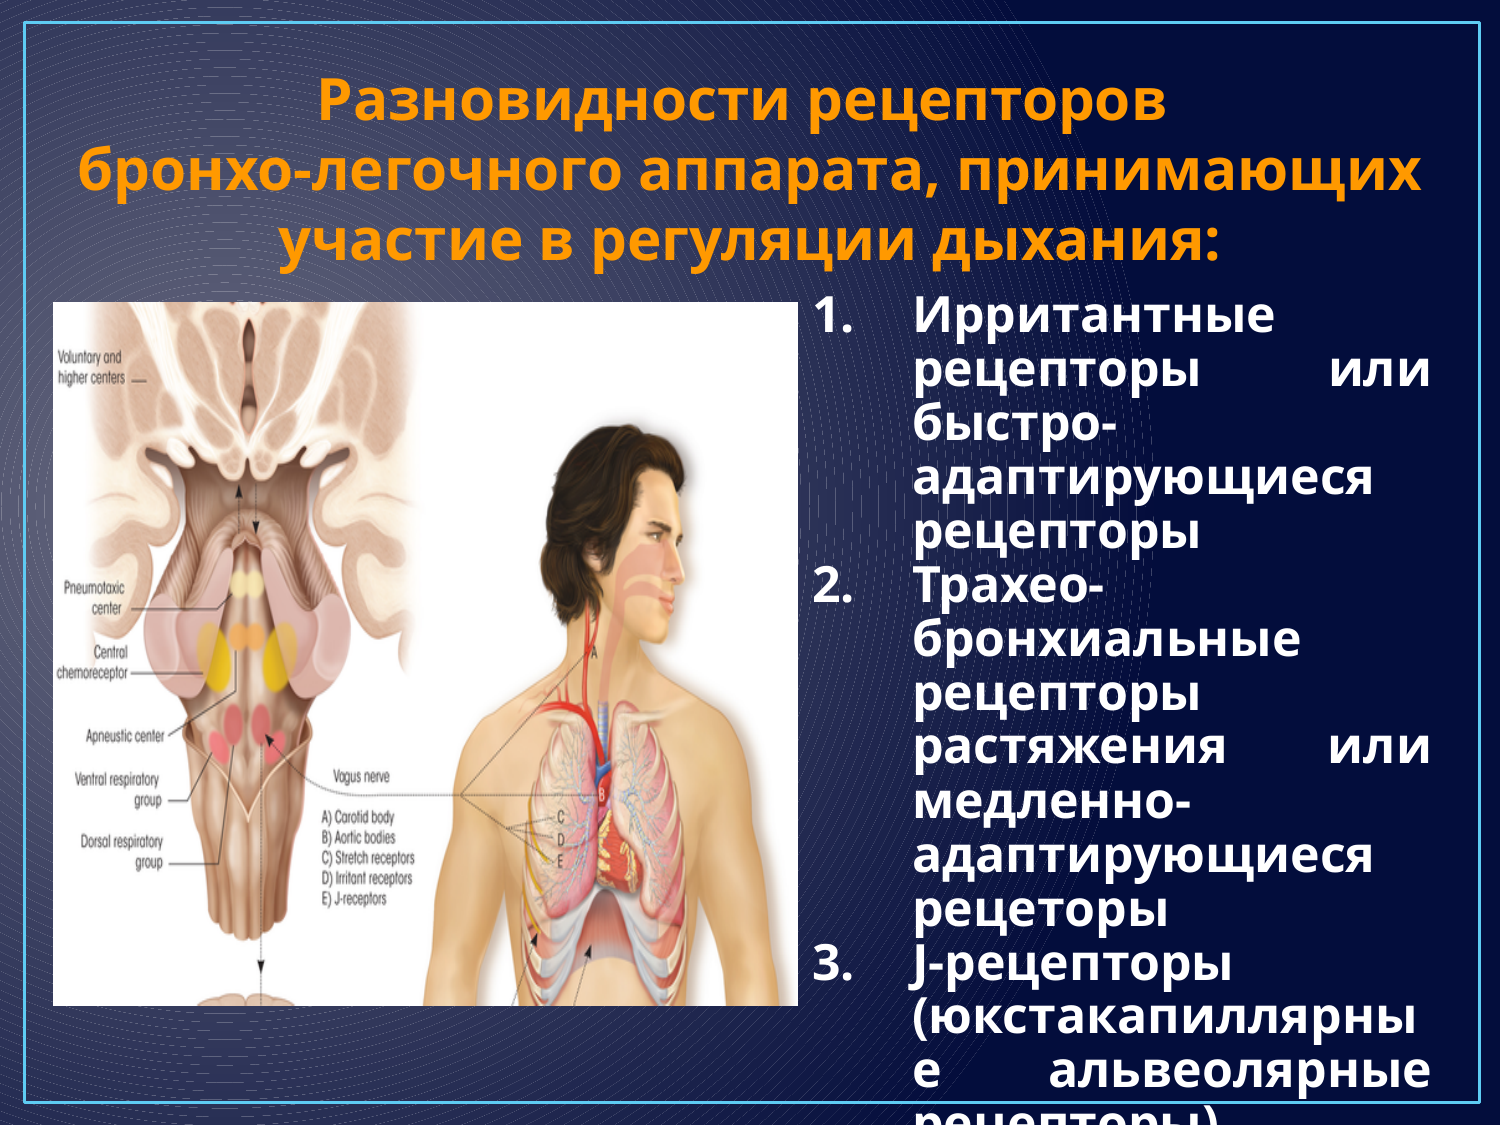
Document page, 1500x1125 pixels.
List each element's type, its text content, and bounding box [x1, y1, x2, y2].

text_box Ирритантные рецепторы или быстро-адаптирующиеся рецепторы Трахео-бронхиальные рецепторы растяжения или медленно-адаптирующиеся рецеторы J-рецепторы (юкстакапиллярные альвеолярные рецепторы) [797, 281, 1447, 1125]
text_box Разновидности рецепторов бронхо-легочного аппарата, принимающих участие в регуляции дыхания: [53, 54, 1447, 280]
picture [52, 302, 798, 1007]
